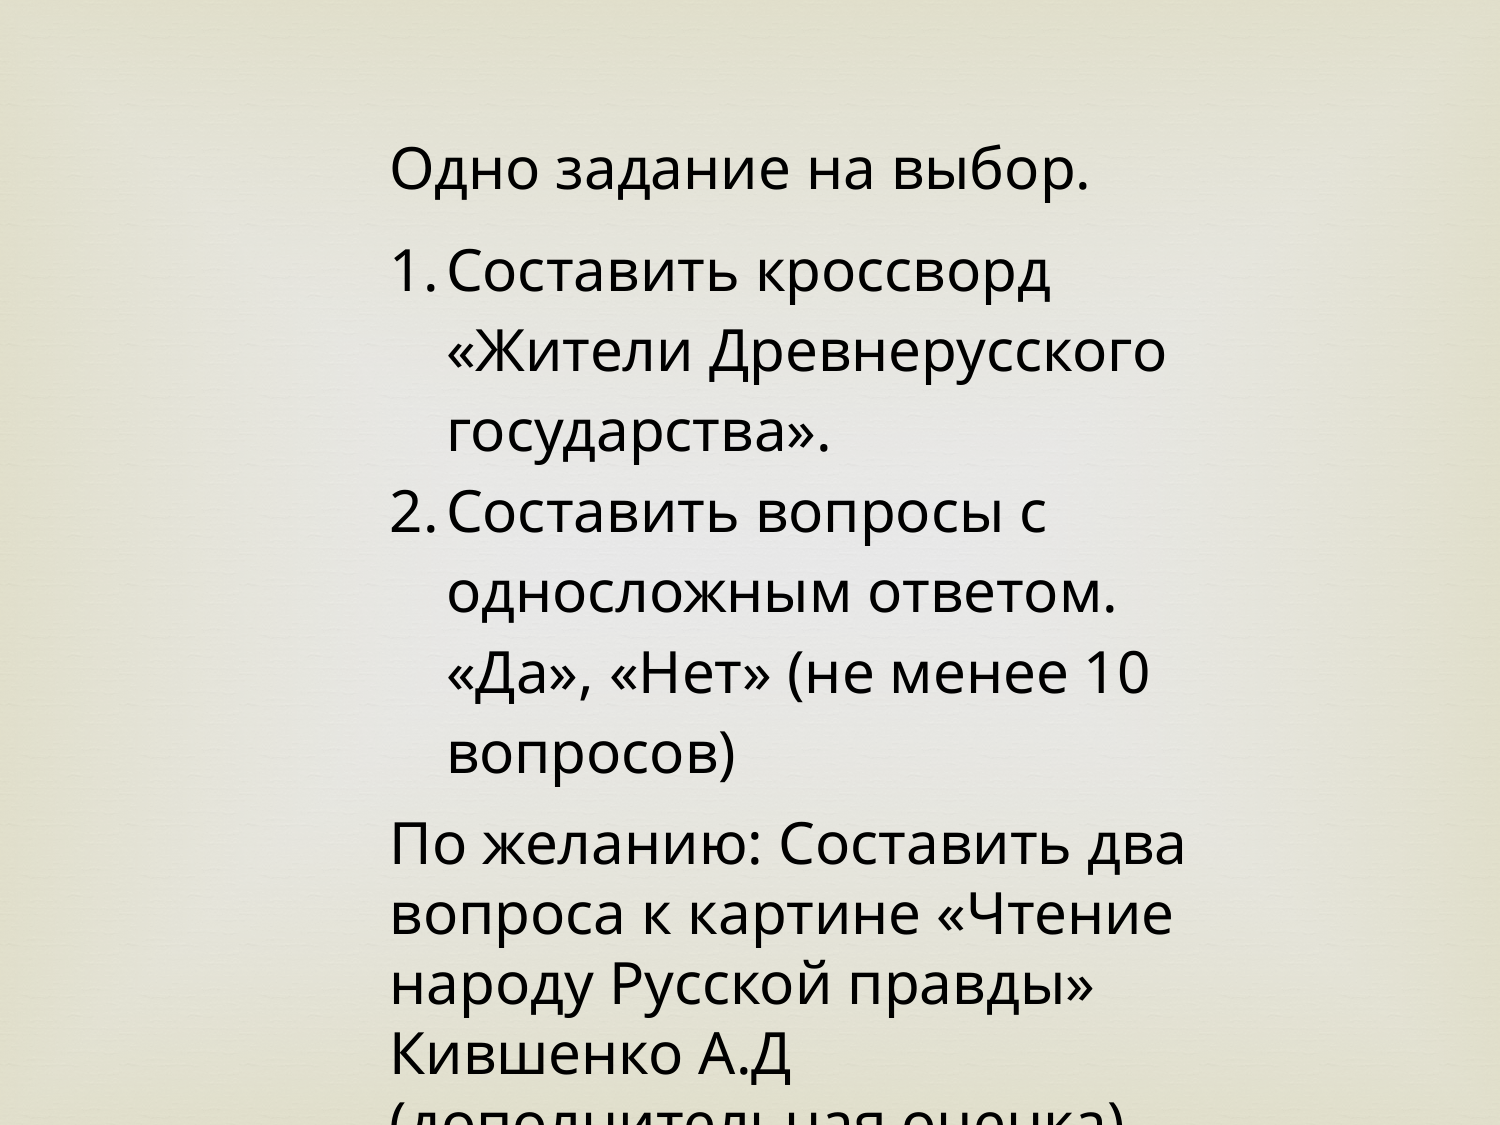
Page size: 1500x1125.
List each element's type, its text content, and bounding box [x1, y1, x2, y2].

text_box Одно задание на выбор. Составить кроссворд «Жители Древнерусского государства». Составить вопросы с односложным ответом. «Да», «Нет» (не менее 10 вопросов) По желанию: Составить два вопроса к картине «Чтение народу Русской правды» Кившенко А.Д (дополнительная оценка) [375, 113, 1282, 1125]
